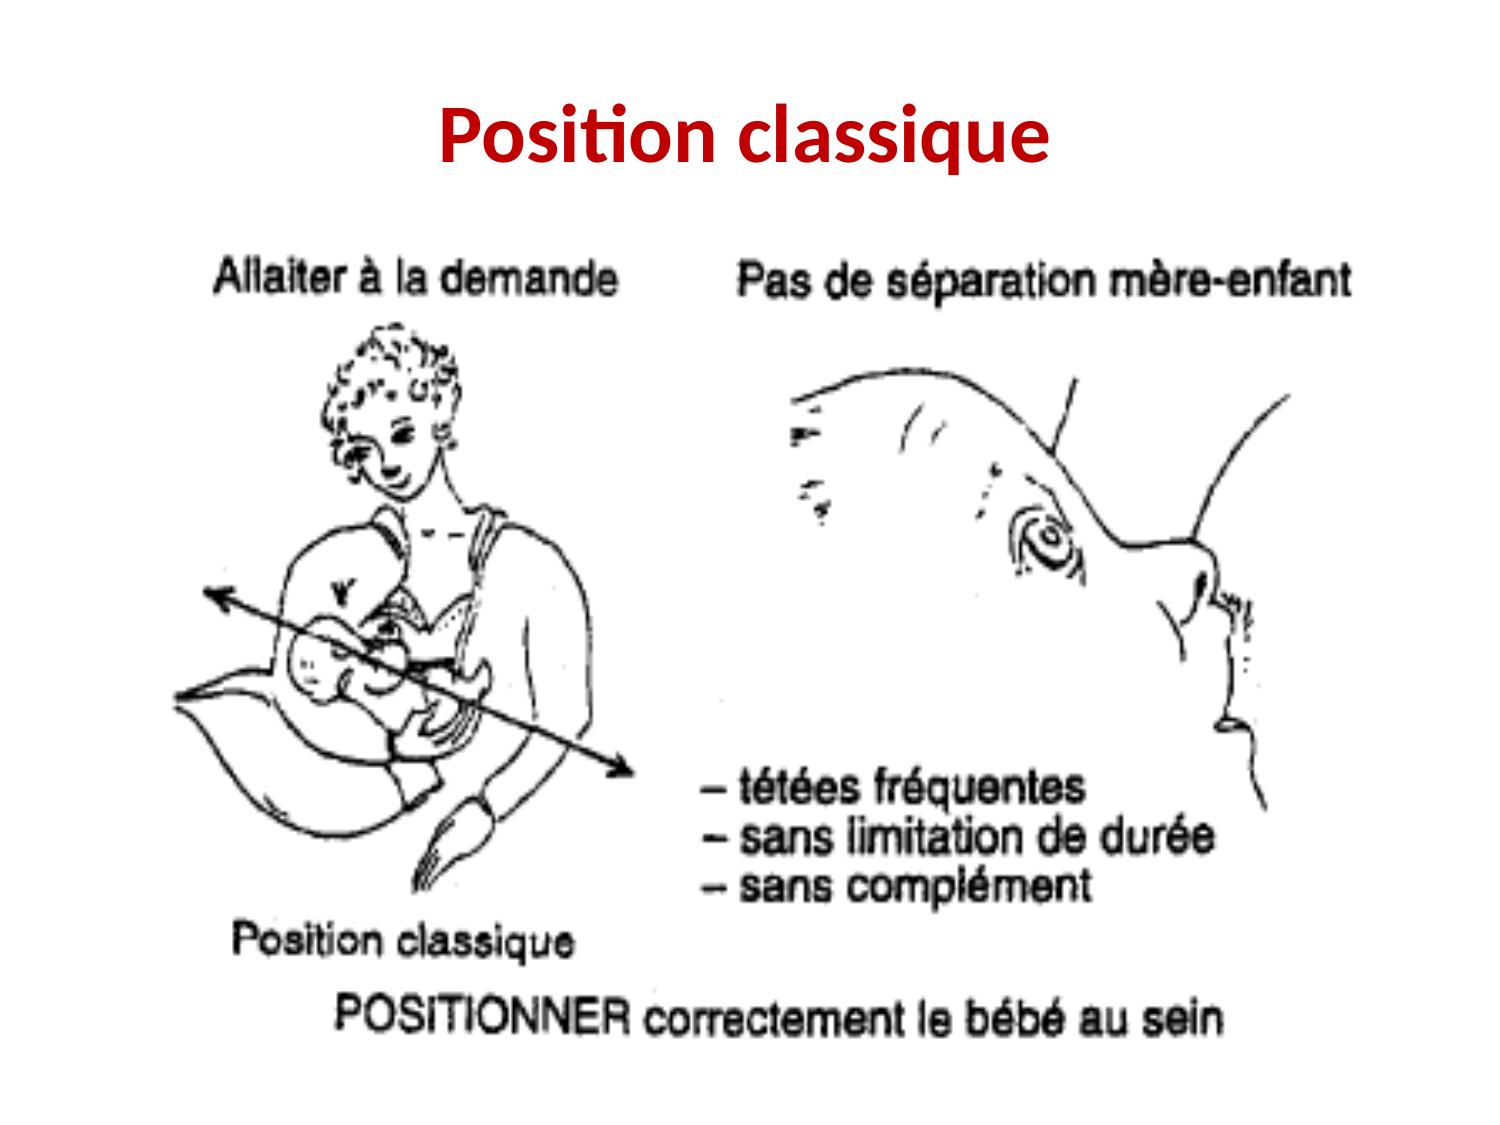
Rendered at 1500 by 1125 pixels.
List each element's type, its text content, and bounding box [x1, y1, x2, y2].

title Position classique [70, 34, 1421, 223]
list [163, 234, 1360, 1044]
